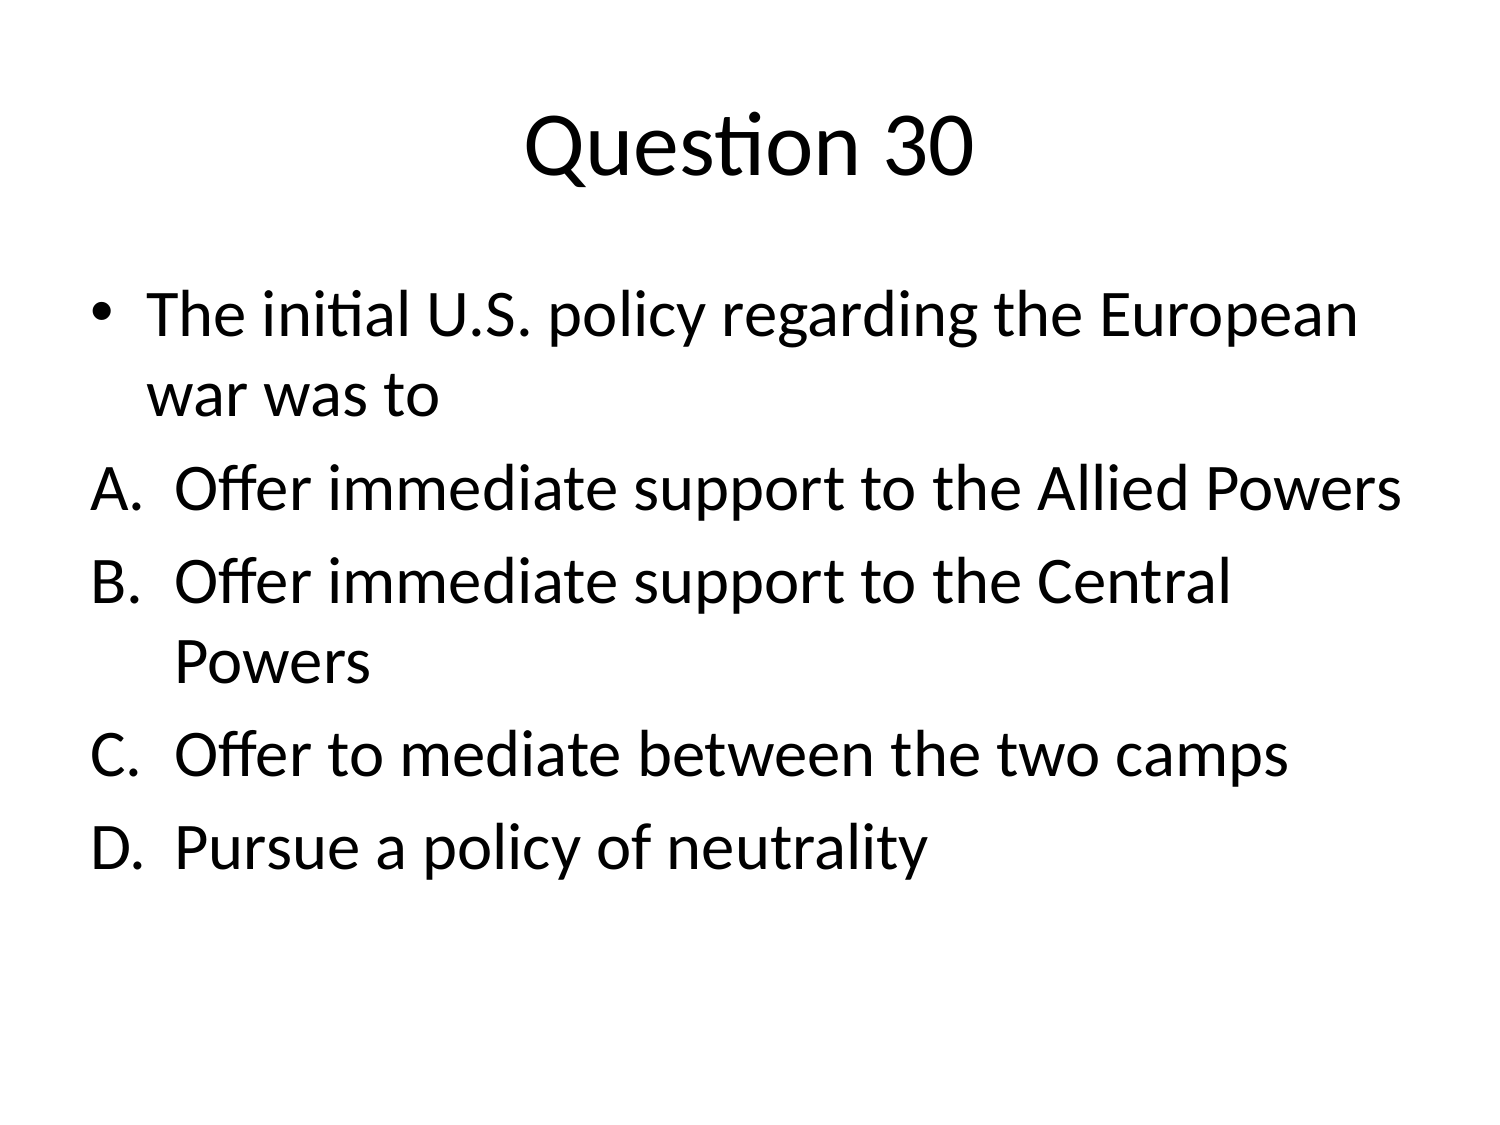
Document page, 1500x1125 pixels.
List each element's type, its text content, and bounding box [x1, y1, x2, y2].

title Question 30 [75, 45, 1425, 233]
list The initial U.S. policy regarding the European war was to Offer immediate support to the Allied Powers Offer immediate support to the Central Powers Offer to mediate between the two camps Pursue a policy of neutrality [75, 262, 1425, 1005]
